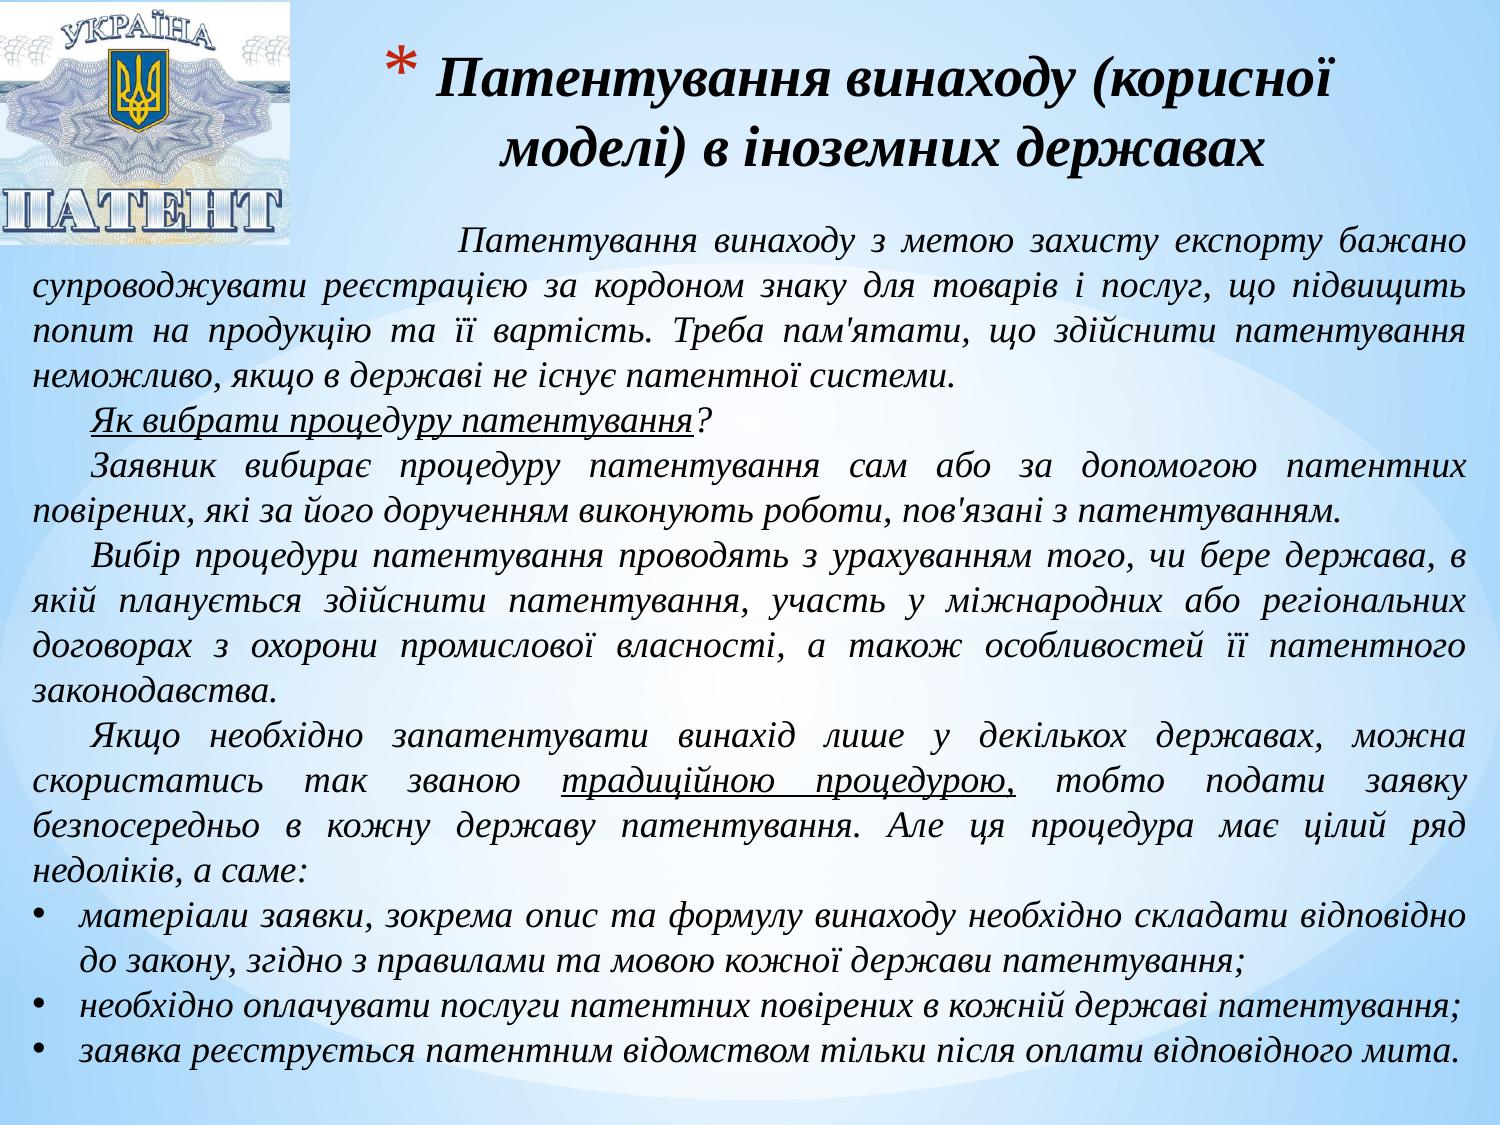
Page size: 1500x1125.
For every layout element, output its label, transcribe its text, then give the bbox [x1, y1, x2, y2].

text_box Патентування винаходу з метою захисту експорту бажано супроводжувати реєстрацією за кордоном знаку для товарів і послуг, що підвищить попит на продукцію та її вартість. Треба пам'ятати, що здійснити патентування неможливо, якщо в державі не існує патентної системи. Як вибрати процедуру патентування? Заявник вибирає процедуру патентування сам або за допомогою патентних повірених, які за його дорученням виконують роботи, пов'язані з патентуванням. Вибір процедури патентування проводять з урахуванням того, чи бере держава, в якій планується здійснити патентування, участь у міжнародних або регіональних договорах з охорони промислової власності, а також особливостей її патентного законодавства. Якщо необхідно запатентувати винахід лише у декількох державах, можна скористатись так званою традиційною процедурою, тобто подати заявку безпосередньо в кожну державу патентування. Але ця процедура має цілий ряд недоліків, а саме: матеріали заявки, зокрема опис та формулу винаходу необхідно складати відповідно до закону, згідно з правилами та мовою кожної держави патентування; необхідно оплачувати послуги патентних повірених в кожній державі патентування; заявка реєструється патентним відомством тільки після оплати відповідного мита. [17, 208, 1483, 1078]
picture [0, 2, 290, 245]
title Патентування винаходу (корисної моделі) в іноземних державах [295, 30, 1427, 209]
